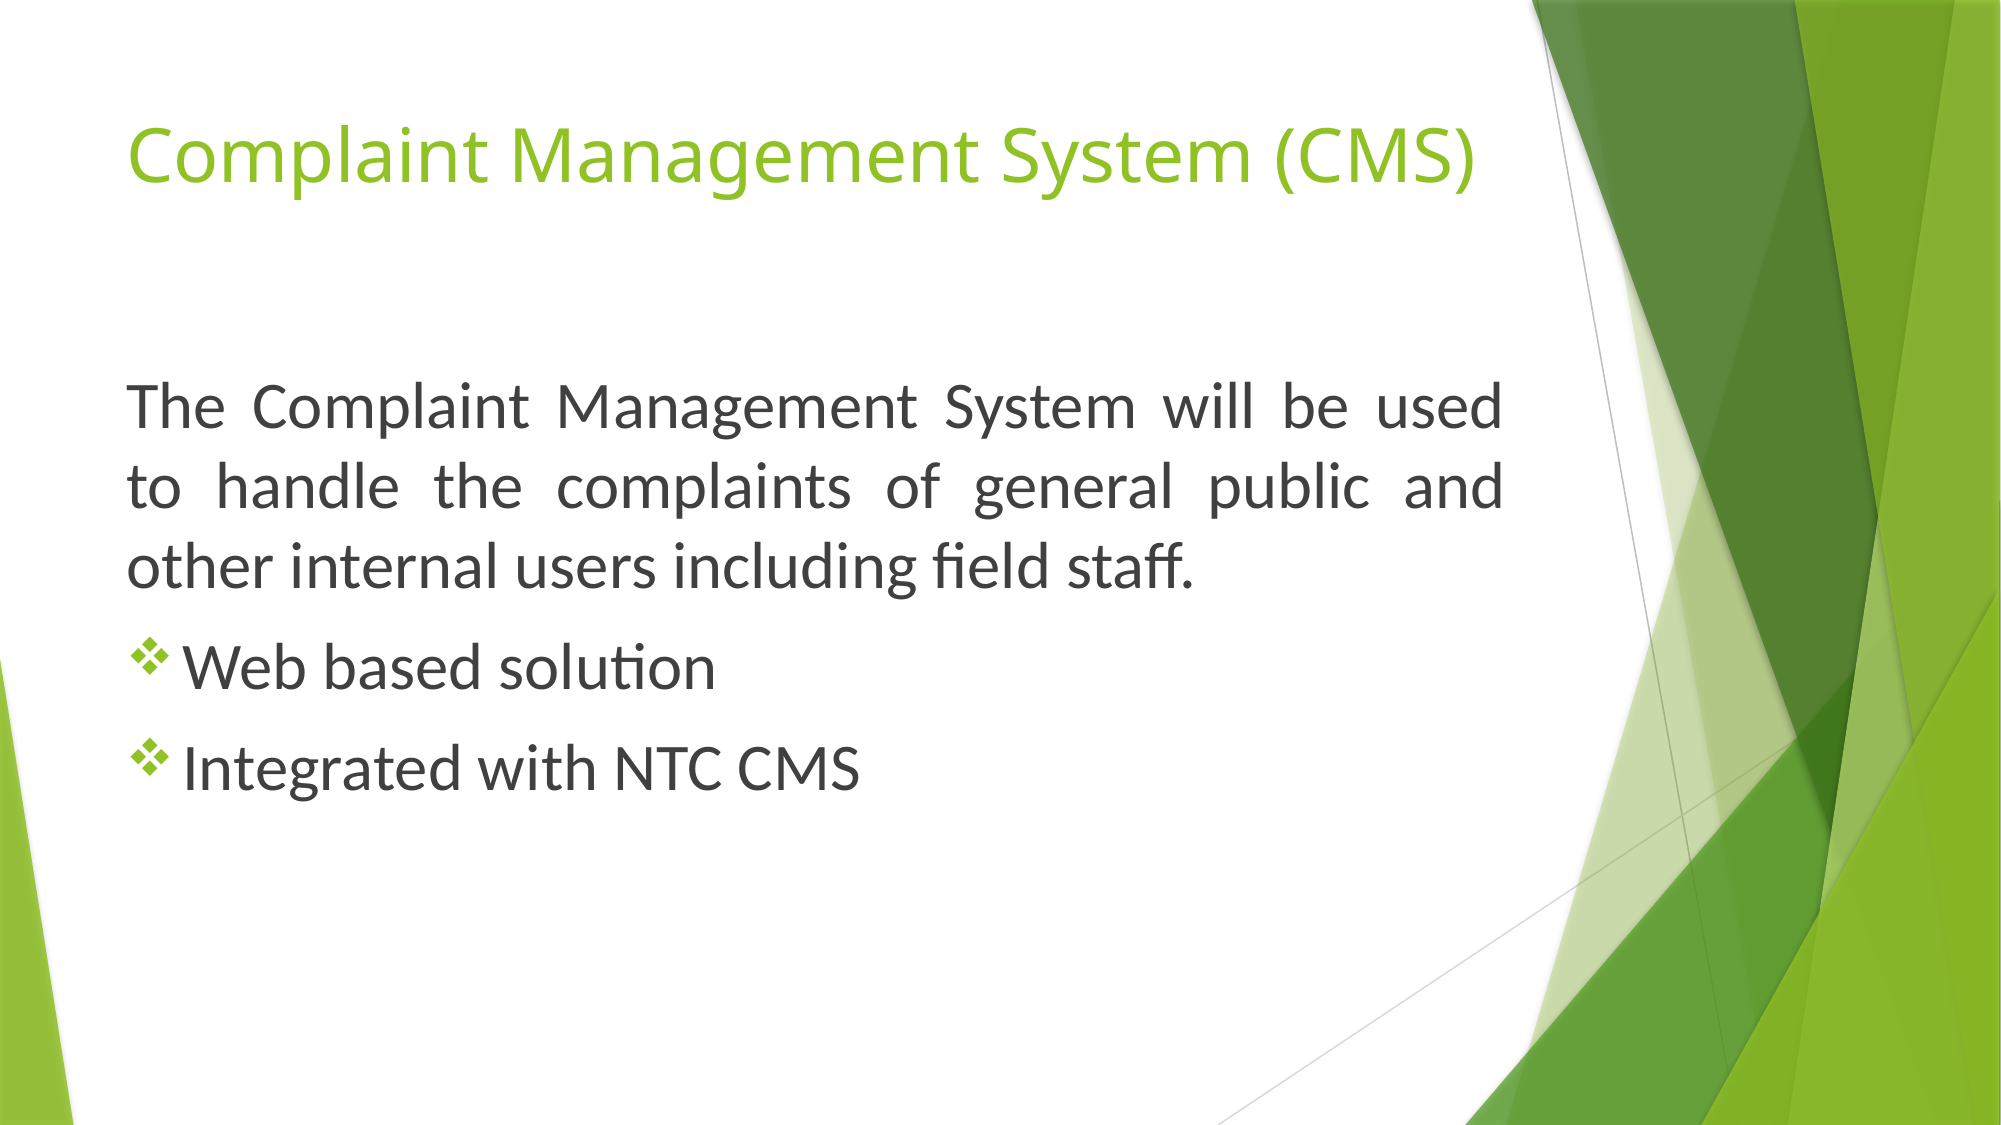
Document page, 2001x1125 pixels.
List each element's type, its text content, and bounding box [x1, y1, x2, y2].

list The Complaint Management System will be used to handle the complaints of general public and other internal users including field staff. Web based solution Integrated with NTC CMS [111, 354, 1522, 992]
title Complaint Management System (CMS) [111, 99, 1522, 317]
